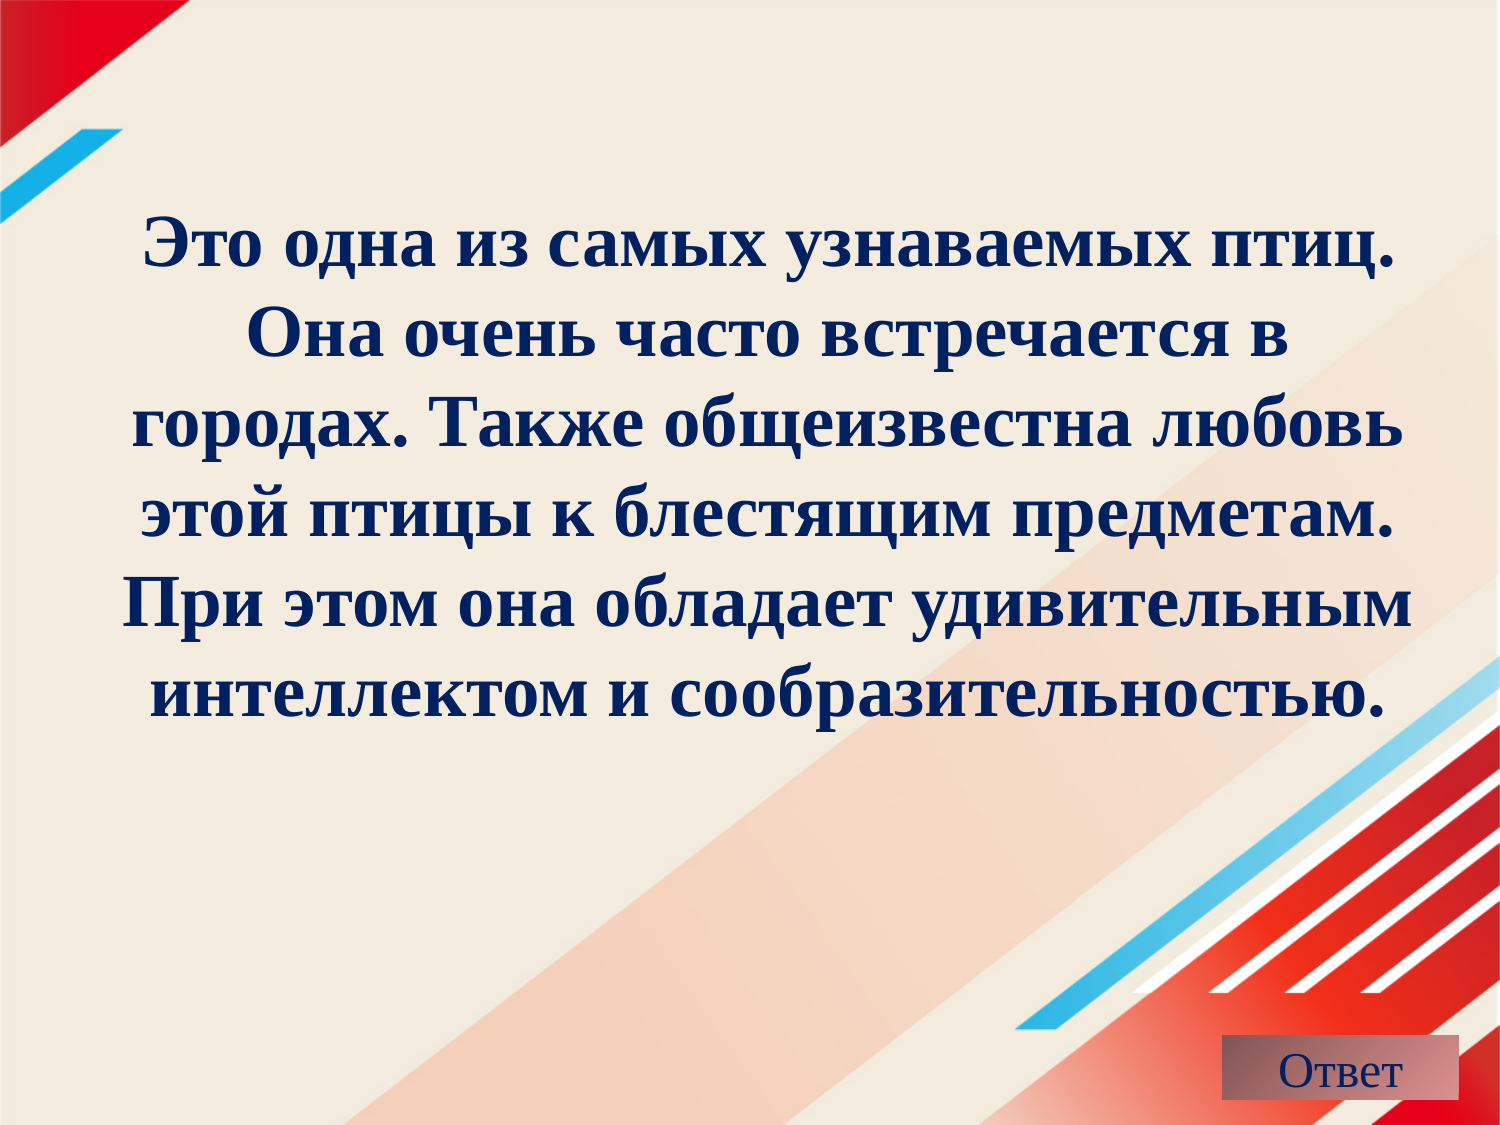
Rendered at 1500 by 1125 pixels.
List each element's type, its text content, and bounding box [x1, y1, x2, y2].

text_box Это одна из самых узнаваемых птиц. Она очень часто встречается в городах. Также общеизвестна любовь этой птицы к блестящим предметам. При этом она обладает удивительным интеллектом и сообразительностью. [89, 184, 1448, 830]
picture [0, 0, 1500, 1125]
